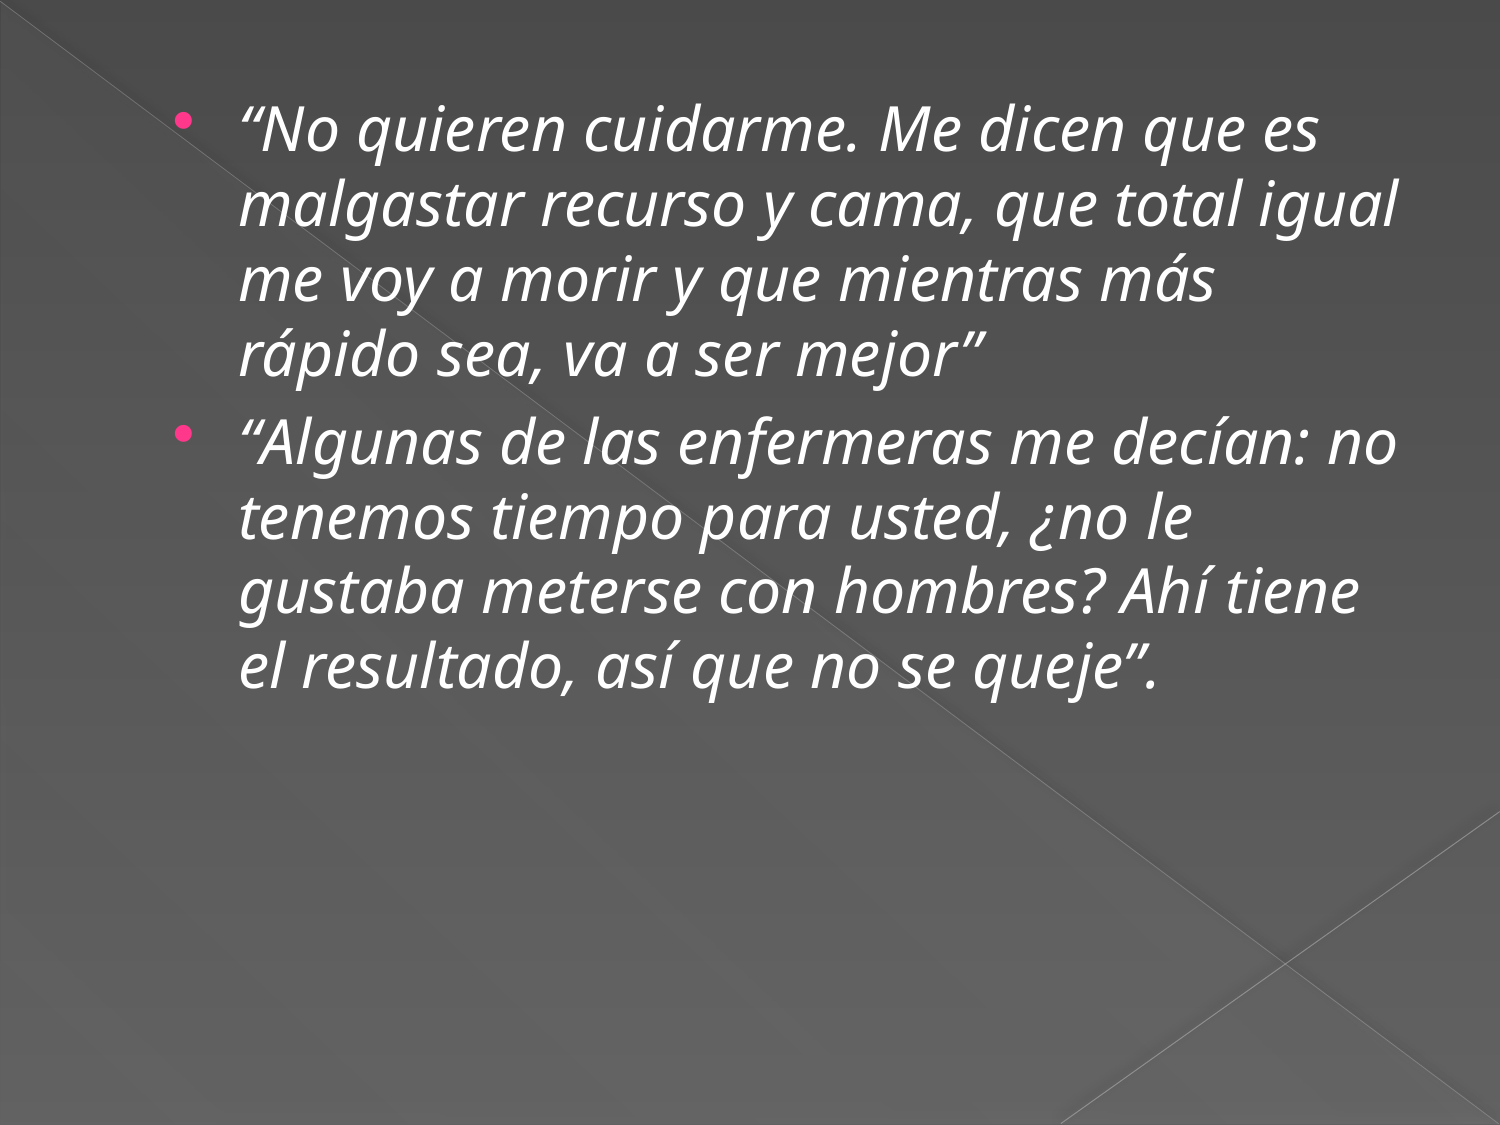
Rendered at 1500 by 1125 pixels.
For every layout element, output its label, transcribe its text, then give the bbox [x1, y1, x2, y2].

list “No quieren cuidarme. Me dicen que es malgastar recurso y cama, que total igual me voy a morir y que mientras más rápido sea, va a ser mejor” “Algunas de las enfermeras me decían: no tenemos tiempo para usted, ¿no le gustaba meterse con hombres? Ahí tiene el resultado, así que no se queje”. [150, 82, 1425, 1043]
